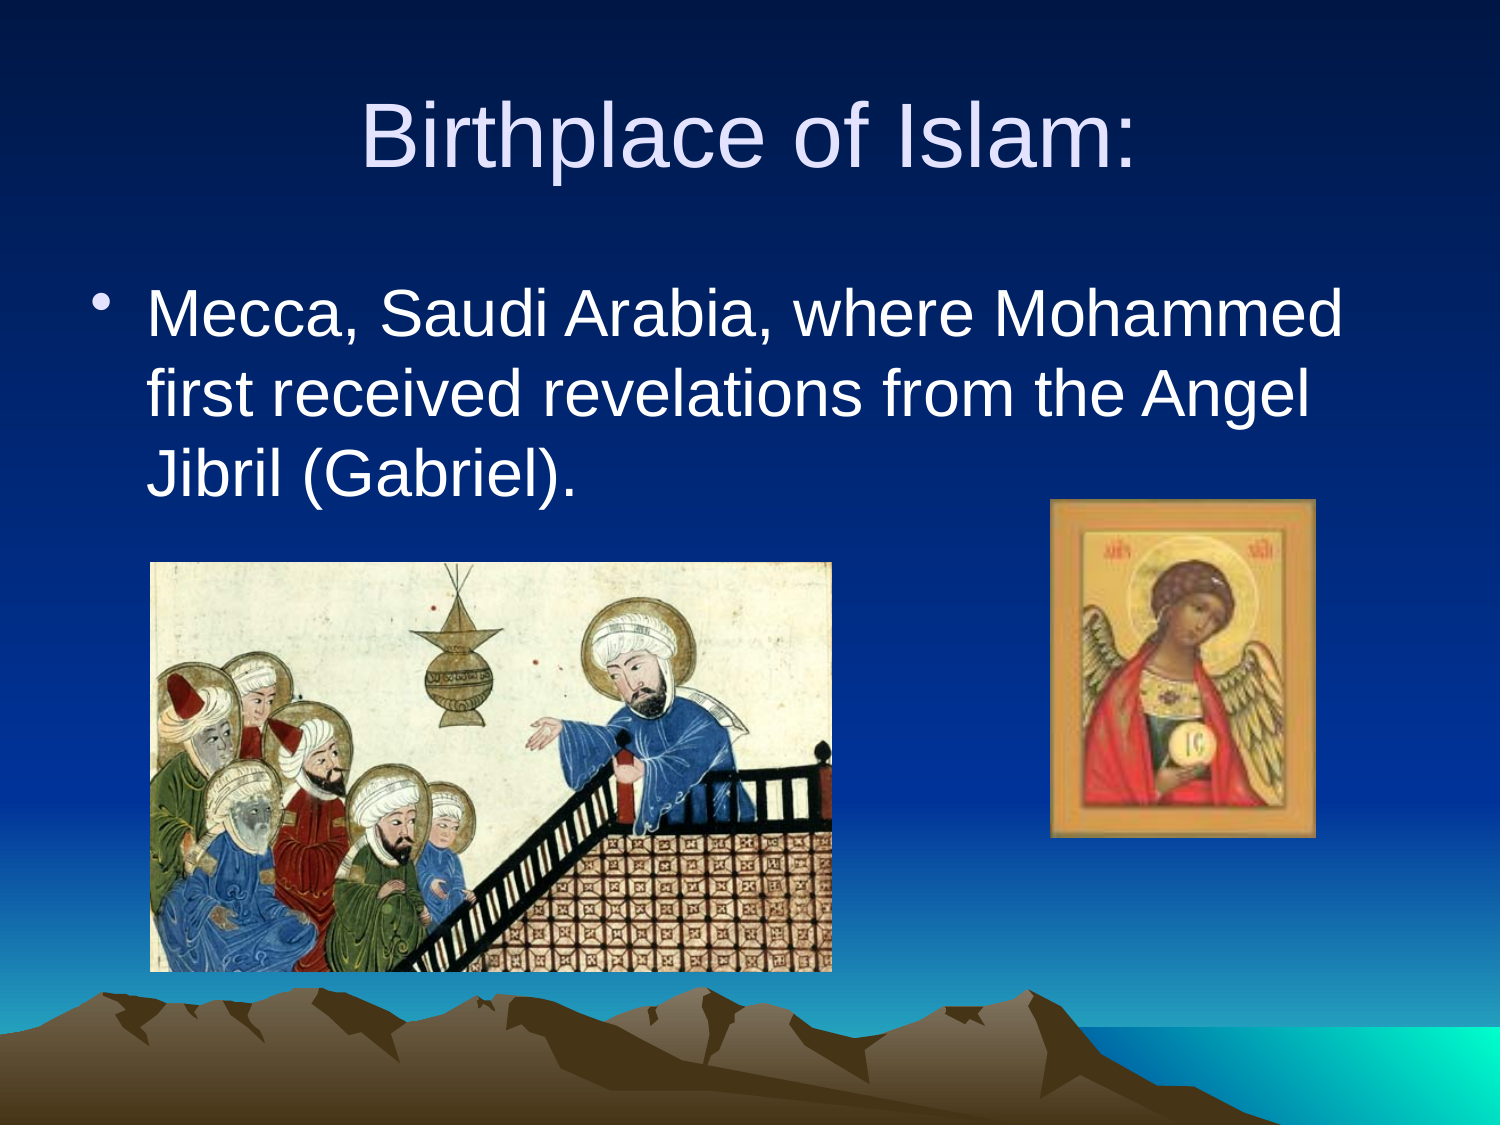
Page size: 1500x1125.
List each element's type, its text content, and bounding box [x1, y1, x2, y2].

picture [1049, 499, 1316, 838]
list Mecca, Saudi Arabia, where Mohammed first received revelations from the Angel Jibril (Gabriel). [74, 262, 1426, 1001]
title Birthplace of Islam: [74, 37, 1426, 226]
picture [149, 562, 832, 972]
